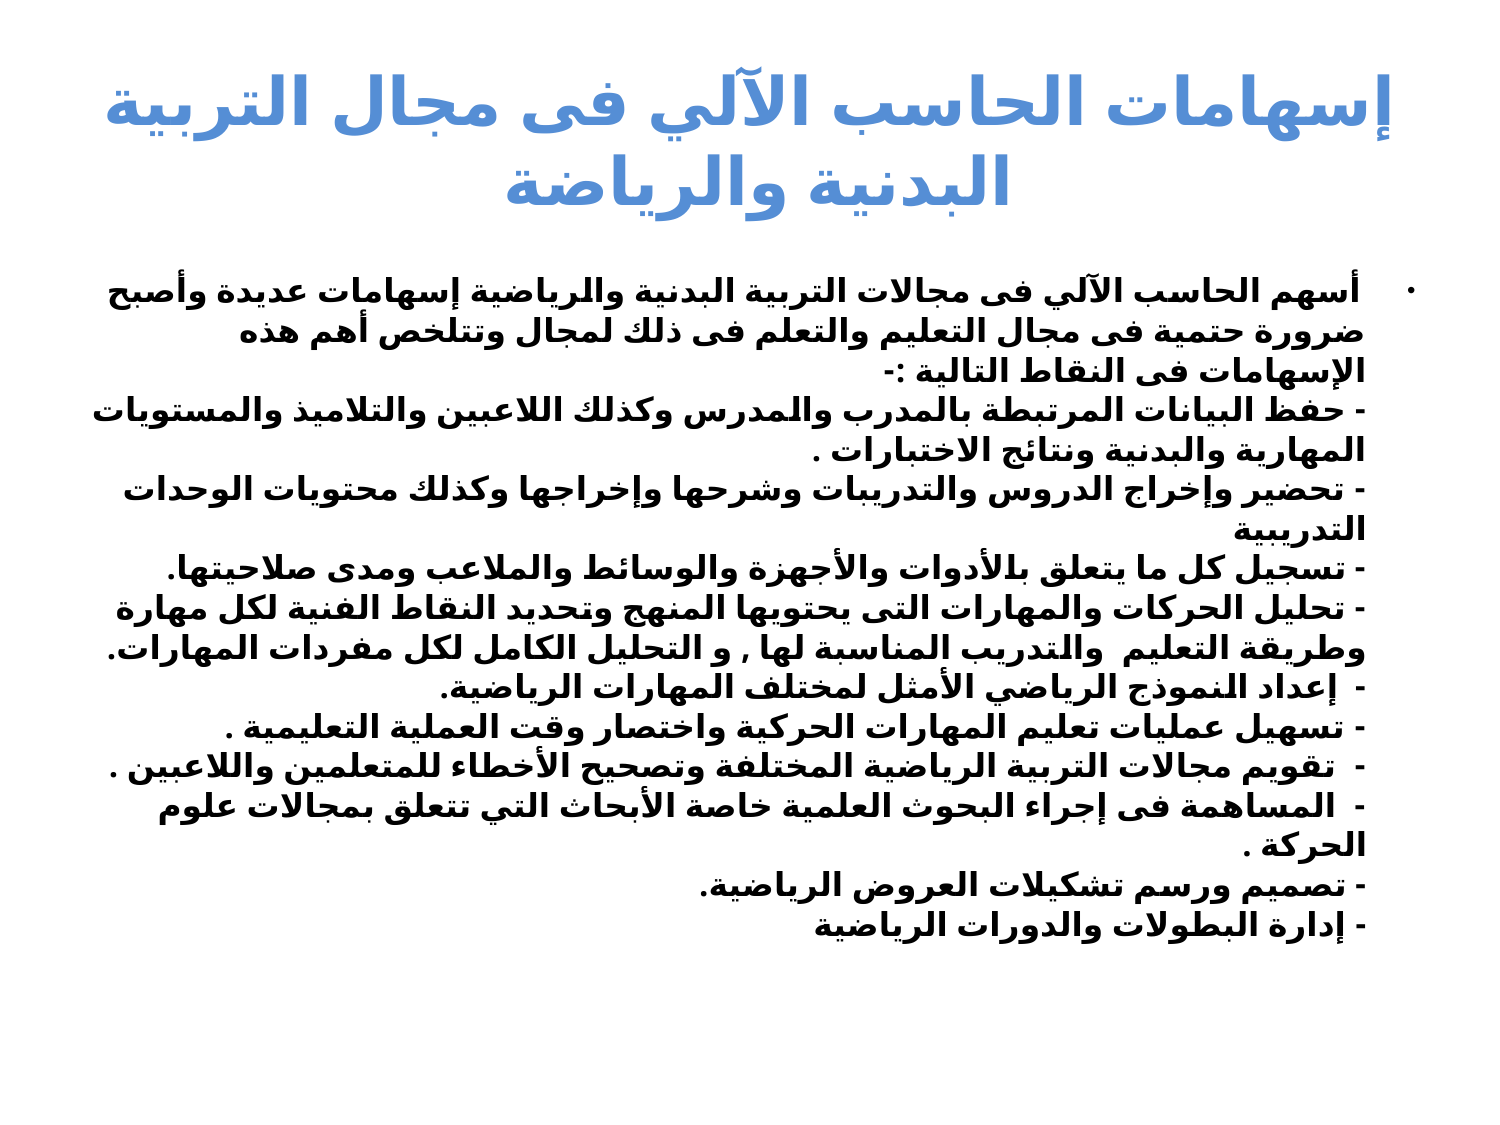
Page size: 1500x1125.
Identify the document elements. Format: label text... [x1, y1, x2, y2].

title إسهامات الحاسب الآلي فى مجال التربية البدنية والرياضة [75, 45, 1425, 233]
list أسهم الحاسب الآلي فى مجالات التربية البدنية والرياضية إسهامات عديدة وأصبح ضرورة حتمية فى مجال التعليم والتعلم فى ذلك لمجال وتتلخص أهم هذه الإسهامات فى النقاط التالية :- - حفظ البيانات المرتبطة بالمدرب والمدرس وكذلك اللاعبين والتلاميذ والمستويات المهارية والبدنية ونتائج الاختبارات . - تحضير وإخراج الدروس والتدريبات وشرحها وإخراجها وكذلك محتويات الوحدات التدريبية - تسجيل كل ما يتعلق بالأدوات والأجهزة والوسائط والملاعب ومدى صلاحيتها. - تحليل الحركات والمهارات التى يحتويها المنهج وتحديد النقاط الفنية لكل مهارة وطريقة التعليم والتدريب المناسبة لها , و التحليل الكامل لكل مفردات المهارات. - إعداد النموذج الرياضي الأمثل لمختلف المهارات الرياضية. - تسهيل عمليات تعليم المهارات الحركية واختصار وقت العملية التعليمية . - تقويم مجالات التربية الرياضية المختلفة وتصحيح الأخطاء للمتعلمين واللاعبين . - المساهمة فى إجراء البحوث العلمية خاصة الأبحاث التي تتعلق بمجالات علوم الحركة . - تصميم ورسم تشكيلات العروض الرياضية. - إدارة البطولات والدورات الرياضية [75, 262, 1425, 1005]
